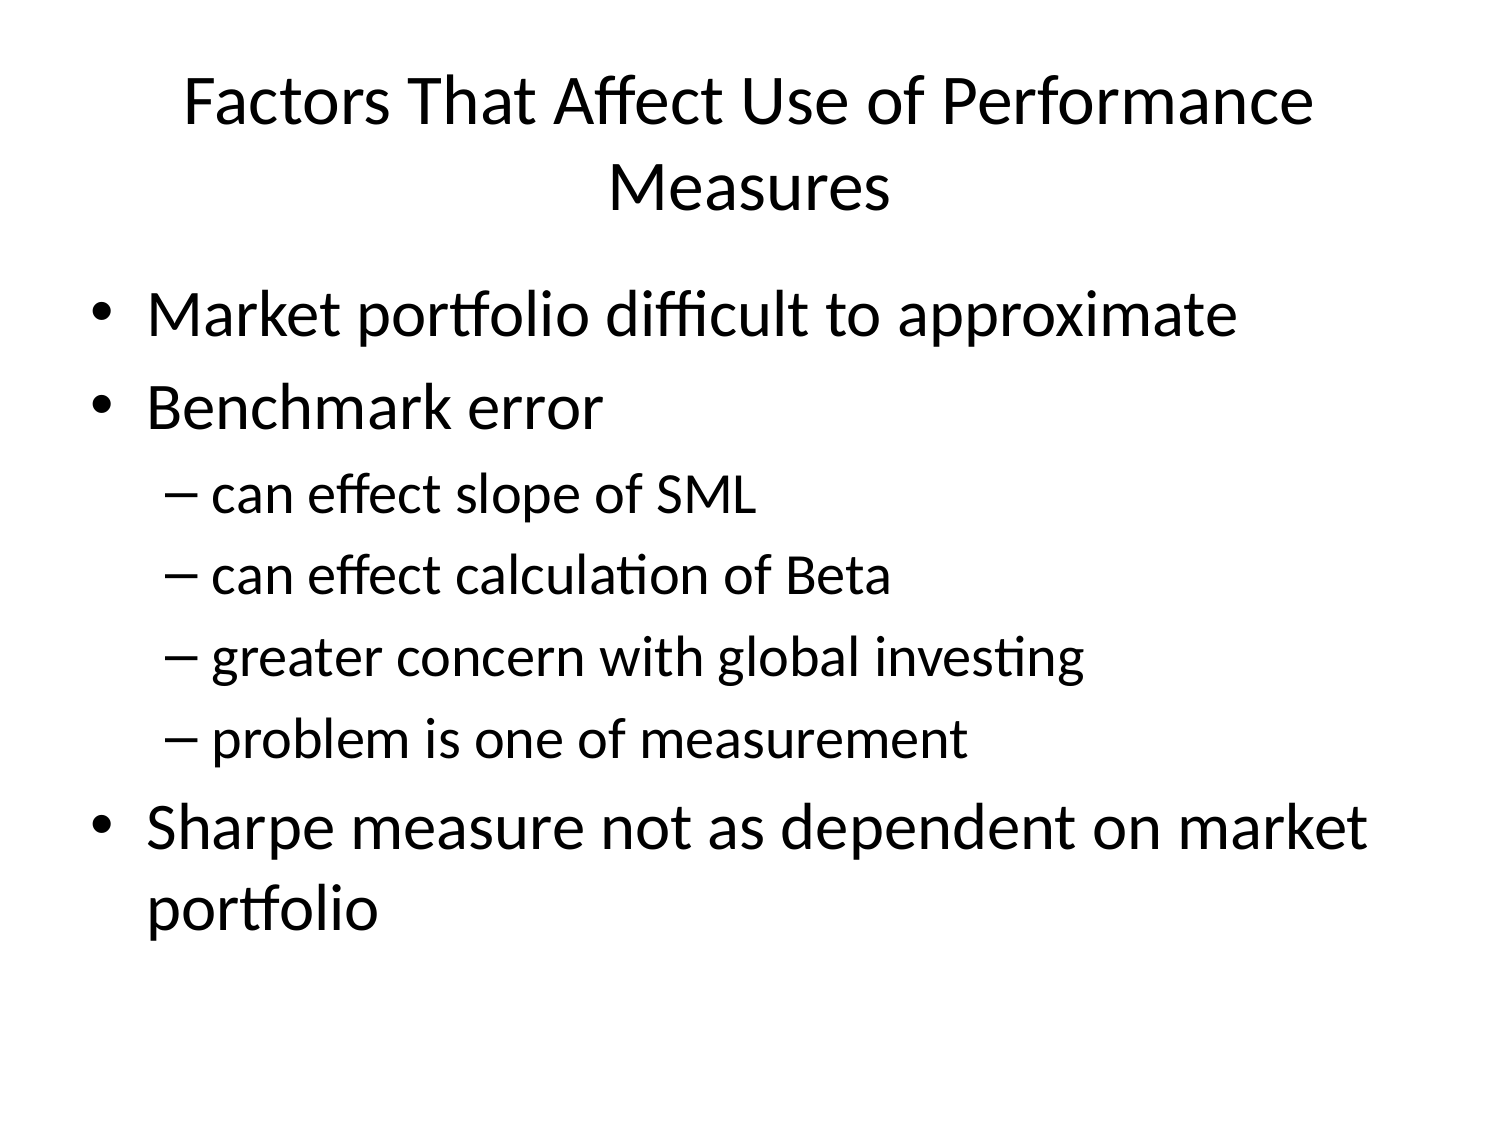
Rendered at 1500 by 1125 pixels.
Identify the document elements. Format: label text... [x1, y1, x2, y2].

list Market portfolio difficult to approximate Benchmark error can effect slope of SML can effect calculation of Beta greater concern with global investing problem is one of measurement Sharpe measure not as dependent on market portfolio [75, 262, 1425, 1005]
title Factors That Affect Use of Performance Measures [75, 45, 1425, 233]
